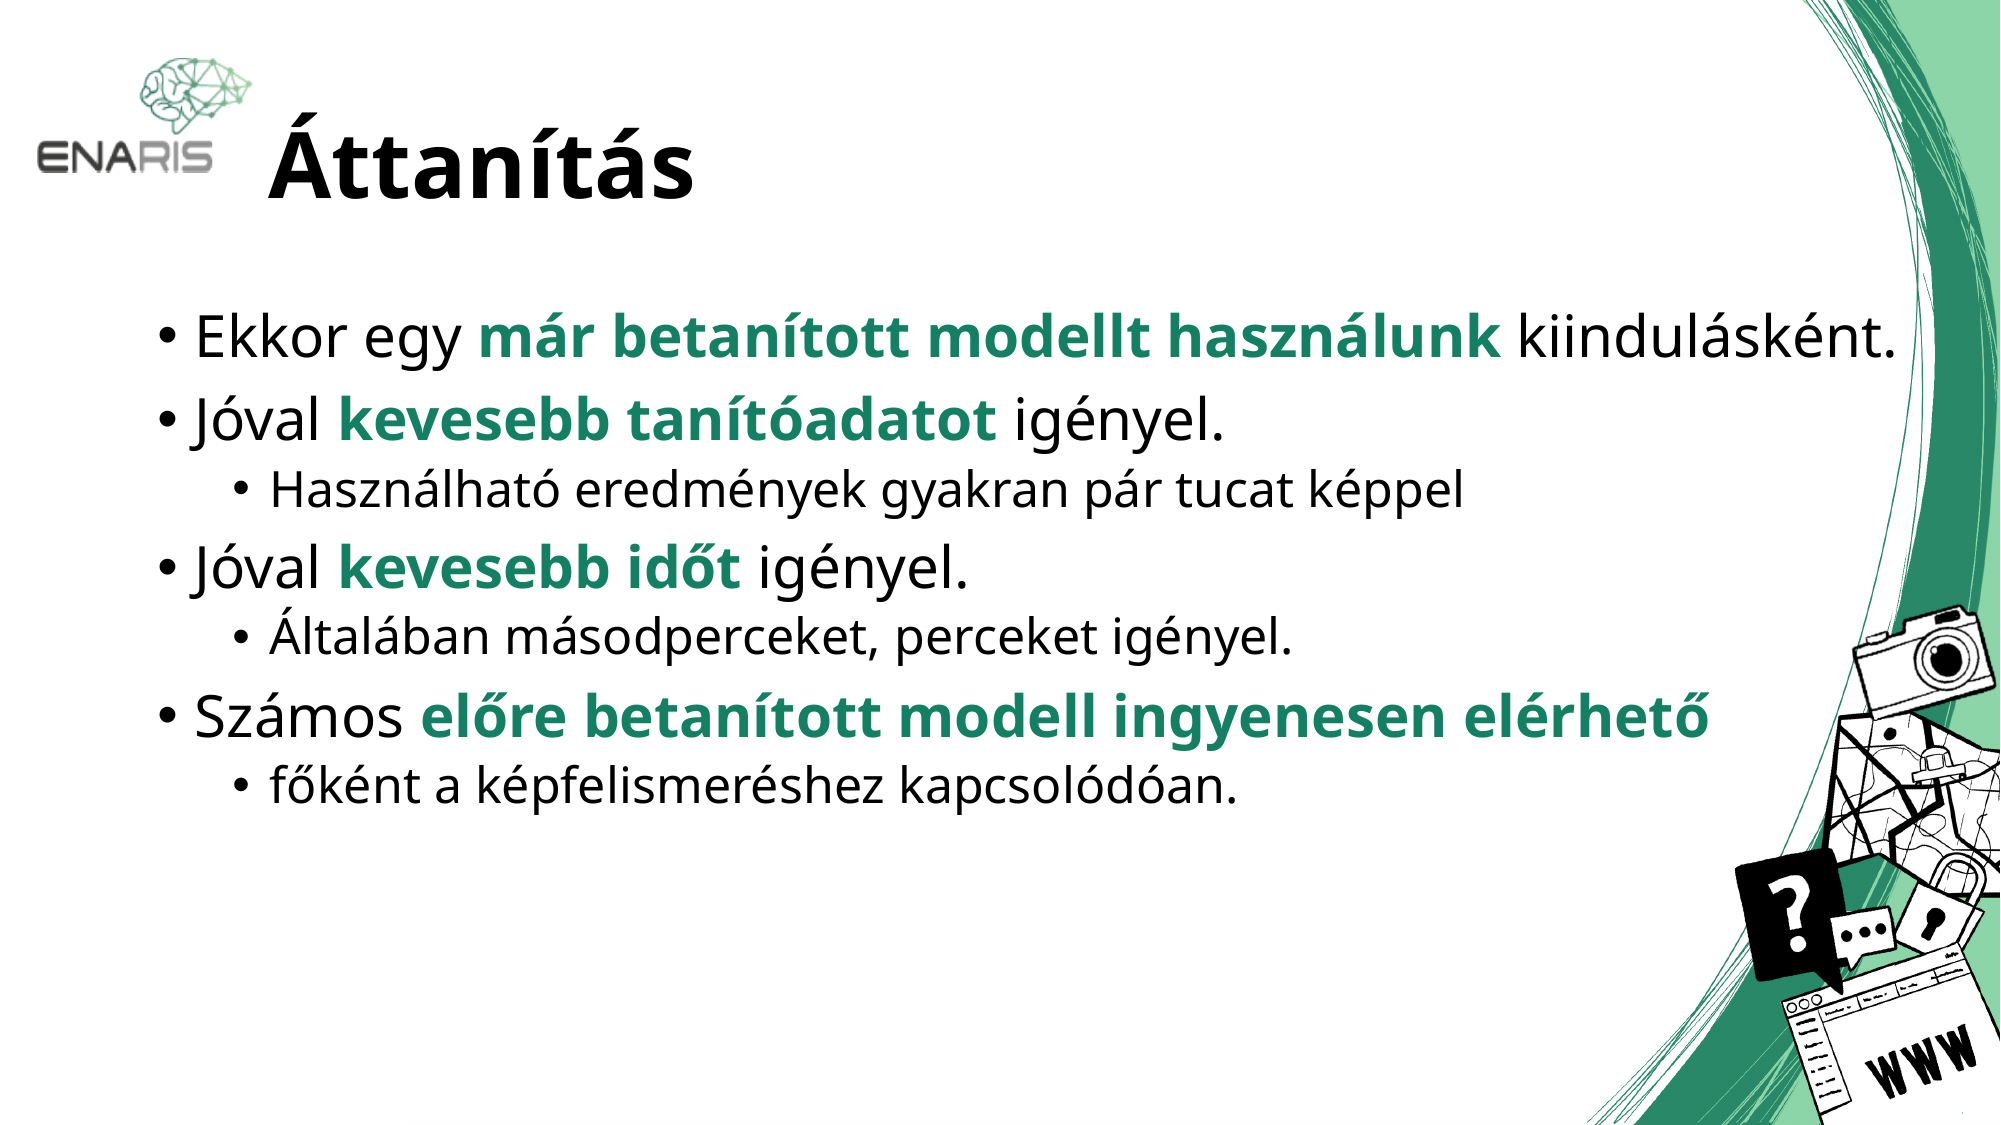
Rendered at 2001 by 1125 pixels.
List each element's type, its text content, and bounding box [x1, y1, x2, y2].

list Ekkor egy már betanított modellt használunk kiindulásként. Jóval kevesebb tanítóadatot igényel. Használható eredmények gyakran pár tucat képpel Jóval kevesebb időt igényel. Általában másodperceket, perceket igényel. Számos előre betanított modell ingyenesen elérhető főként a képfelismeréshez kapcsolódóan. [142, 299, 2000, 1014]
picture [37, 58, 254, 173]
picture [408, 1014, 2000, 1125]
title Áttanítás [253, 59, 1863, 278]
picture [408, 0, 2000, 299]
